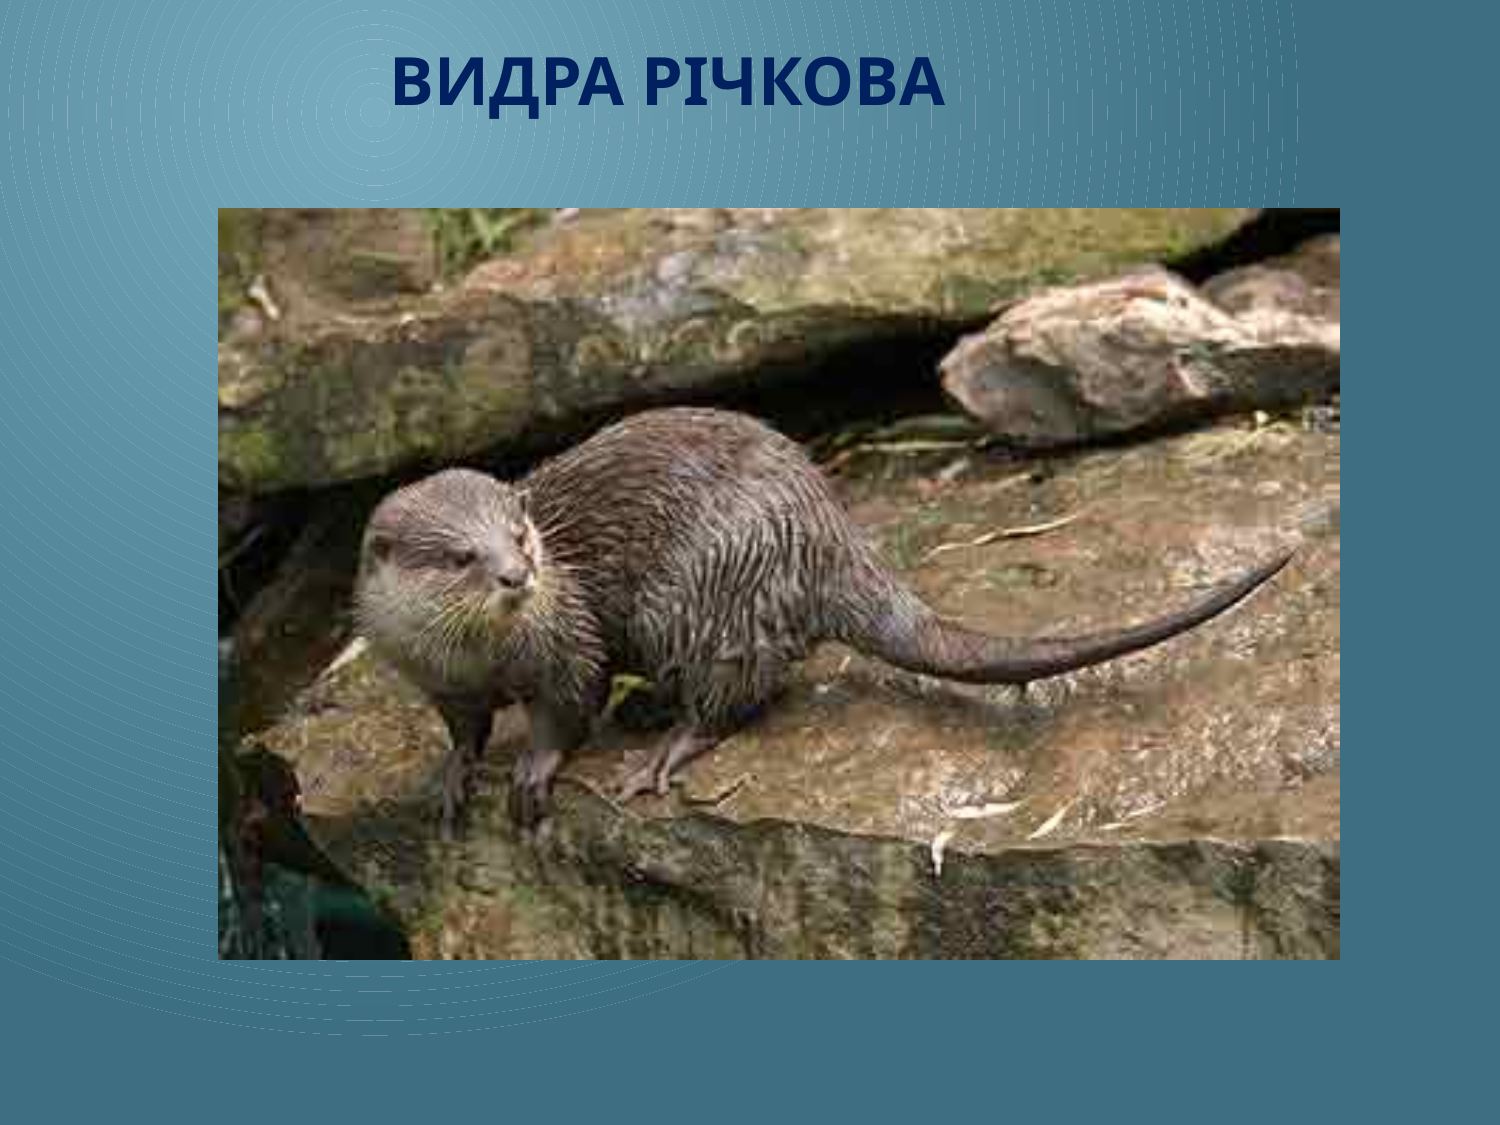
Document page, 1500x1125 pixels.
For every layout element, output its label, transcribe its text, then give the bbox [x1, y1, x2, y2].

picture [218, 207, 1340, 960]
title Видра річкова [253, 30, 1267, 152]
